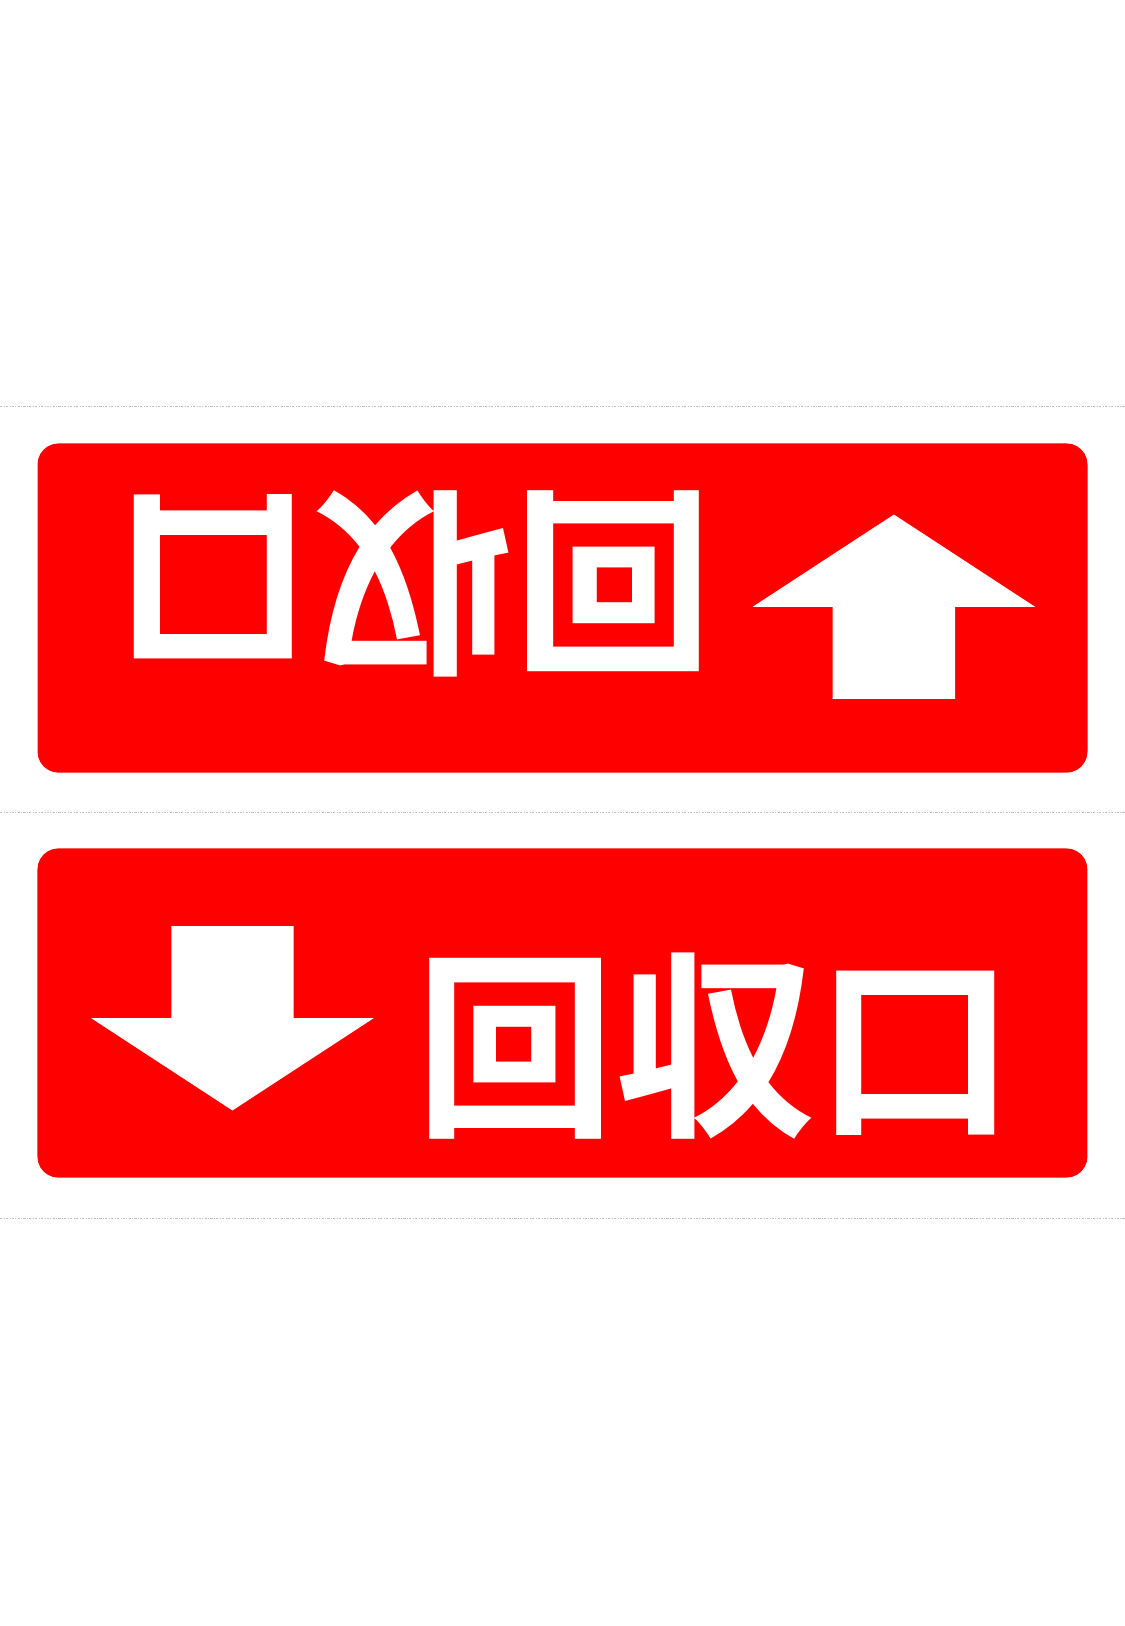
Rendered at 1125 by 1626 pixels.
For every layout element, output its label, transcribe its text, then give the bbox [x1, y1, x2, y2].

text_box [87, 925, 378, 1112]
text_box [749, 513, 1039, 701]
text_box [36, 847, 1089, 1179]
text_box 回収口 [400, 914, 1031, 1170]
text_box [36, 442, 1089, 774]
text_box 回収口 [98, 461, 729, 716]
